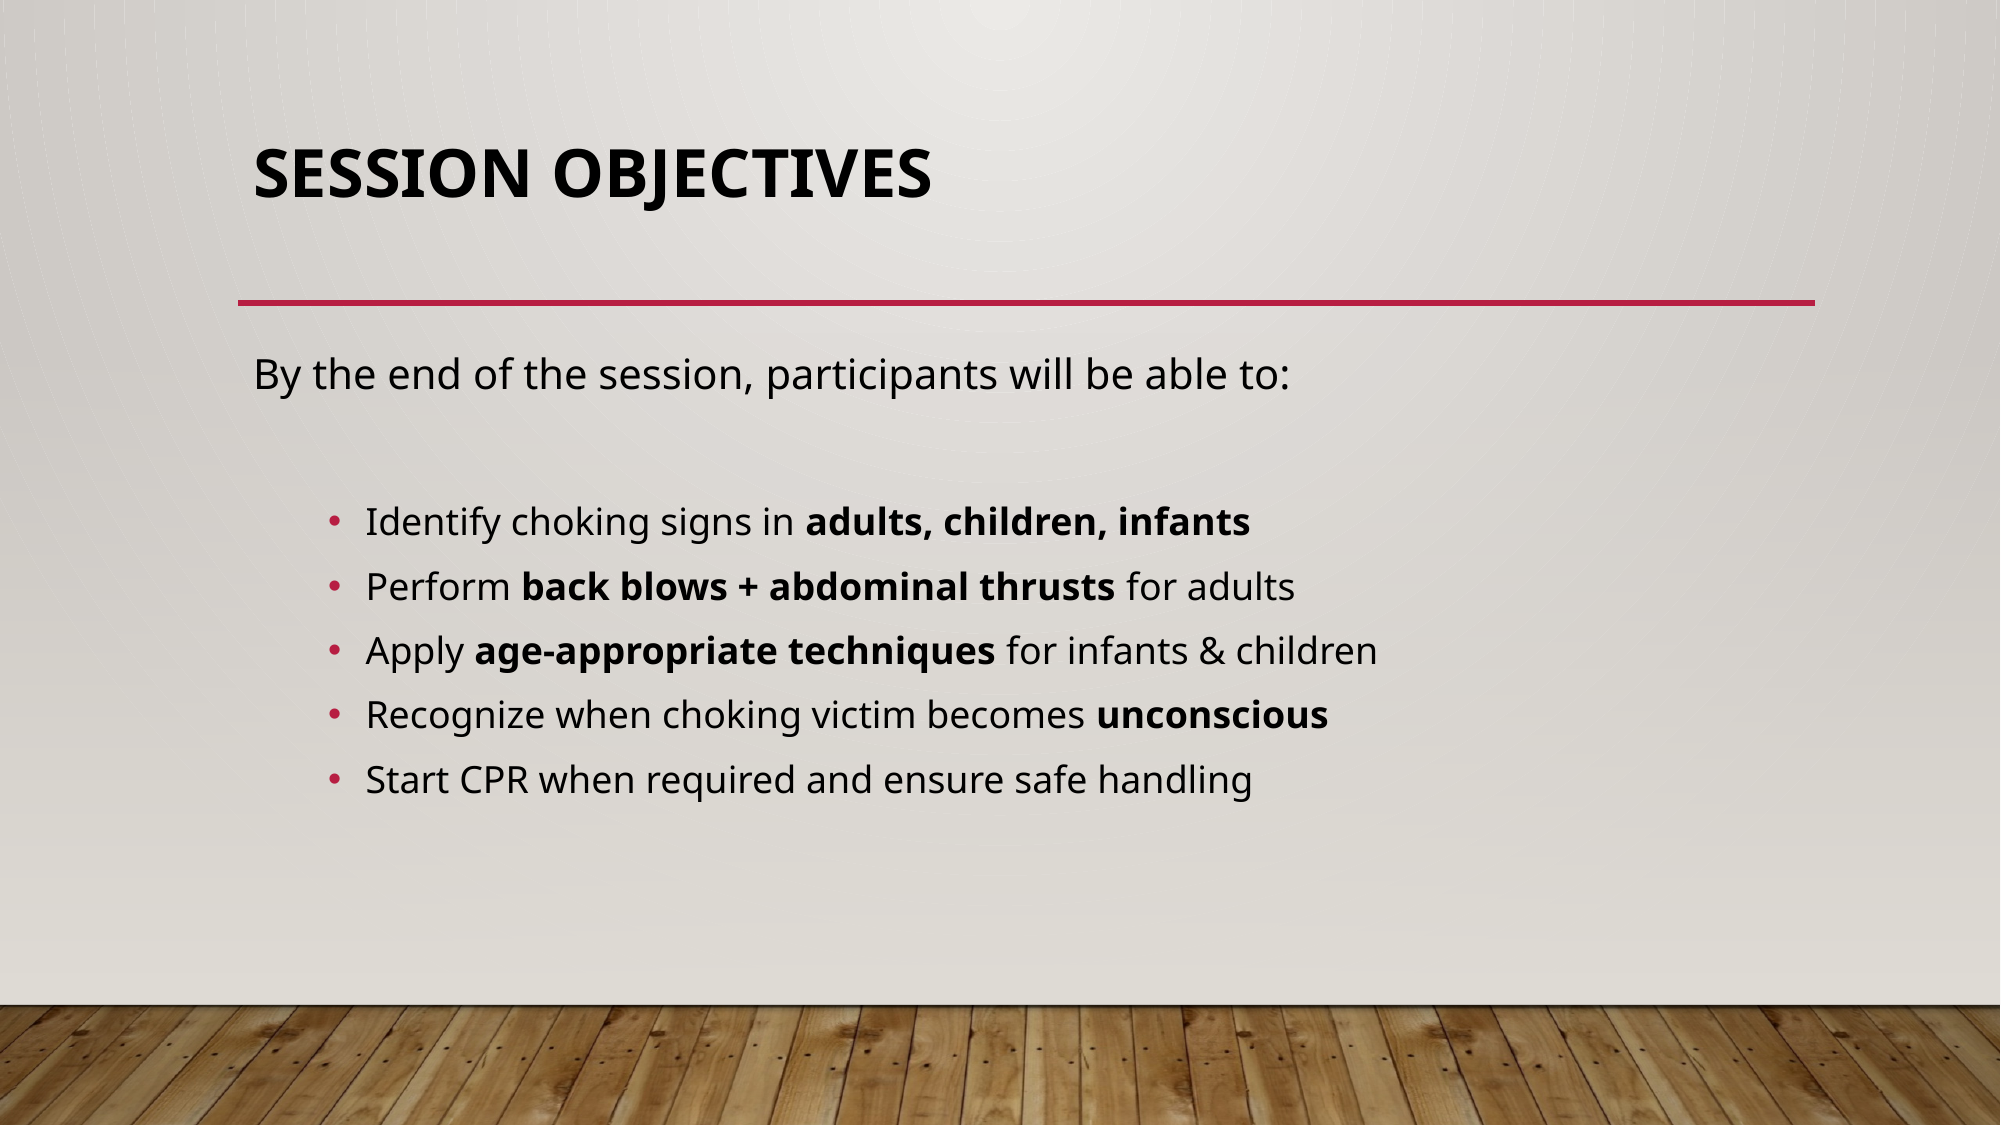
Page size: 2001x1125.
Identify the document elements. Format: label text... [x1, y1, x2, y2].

title Session Objectives [238, 131, 1814, 305]
picture [0, 1005, 2000, 1125]
list By the end of the session, participants will be able to: Identify choking signs in adults, children, infants Perform back blows + abdominal thrusts for adults Apply age-appropriate techniques for infants & children Recognize when choking victim becomes unconscious Start CPR when required and ensure safe handling [238, 330, 1814, 897]
